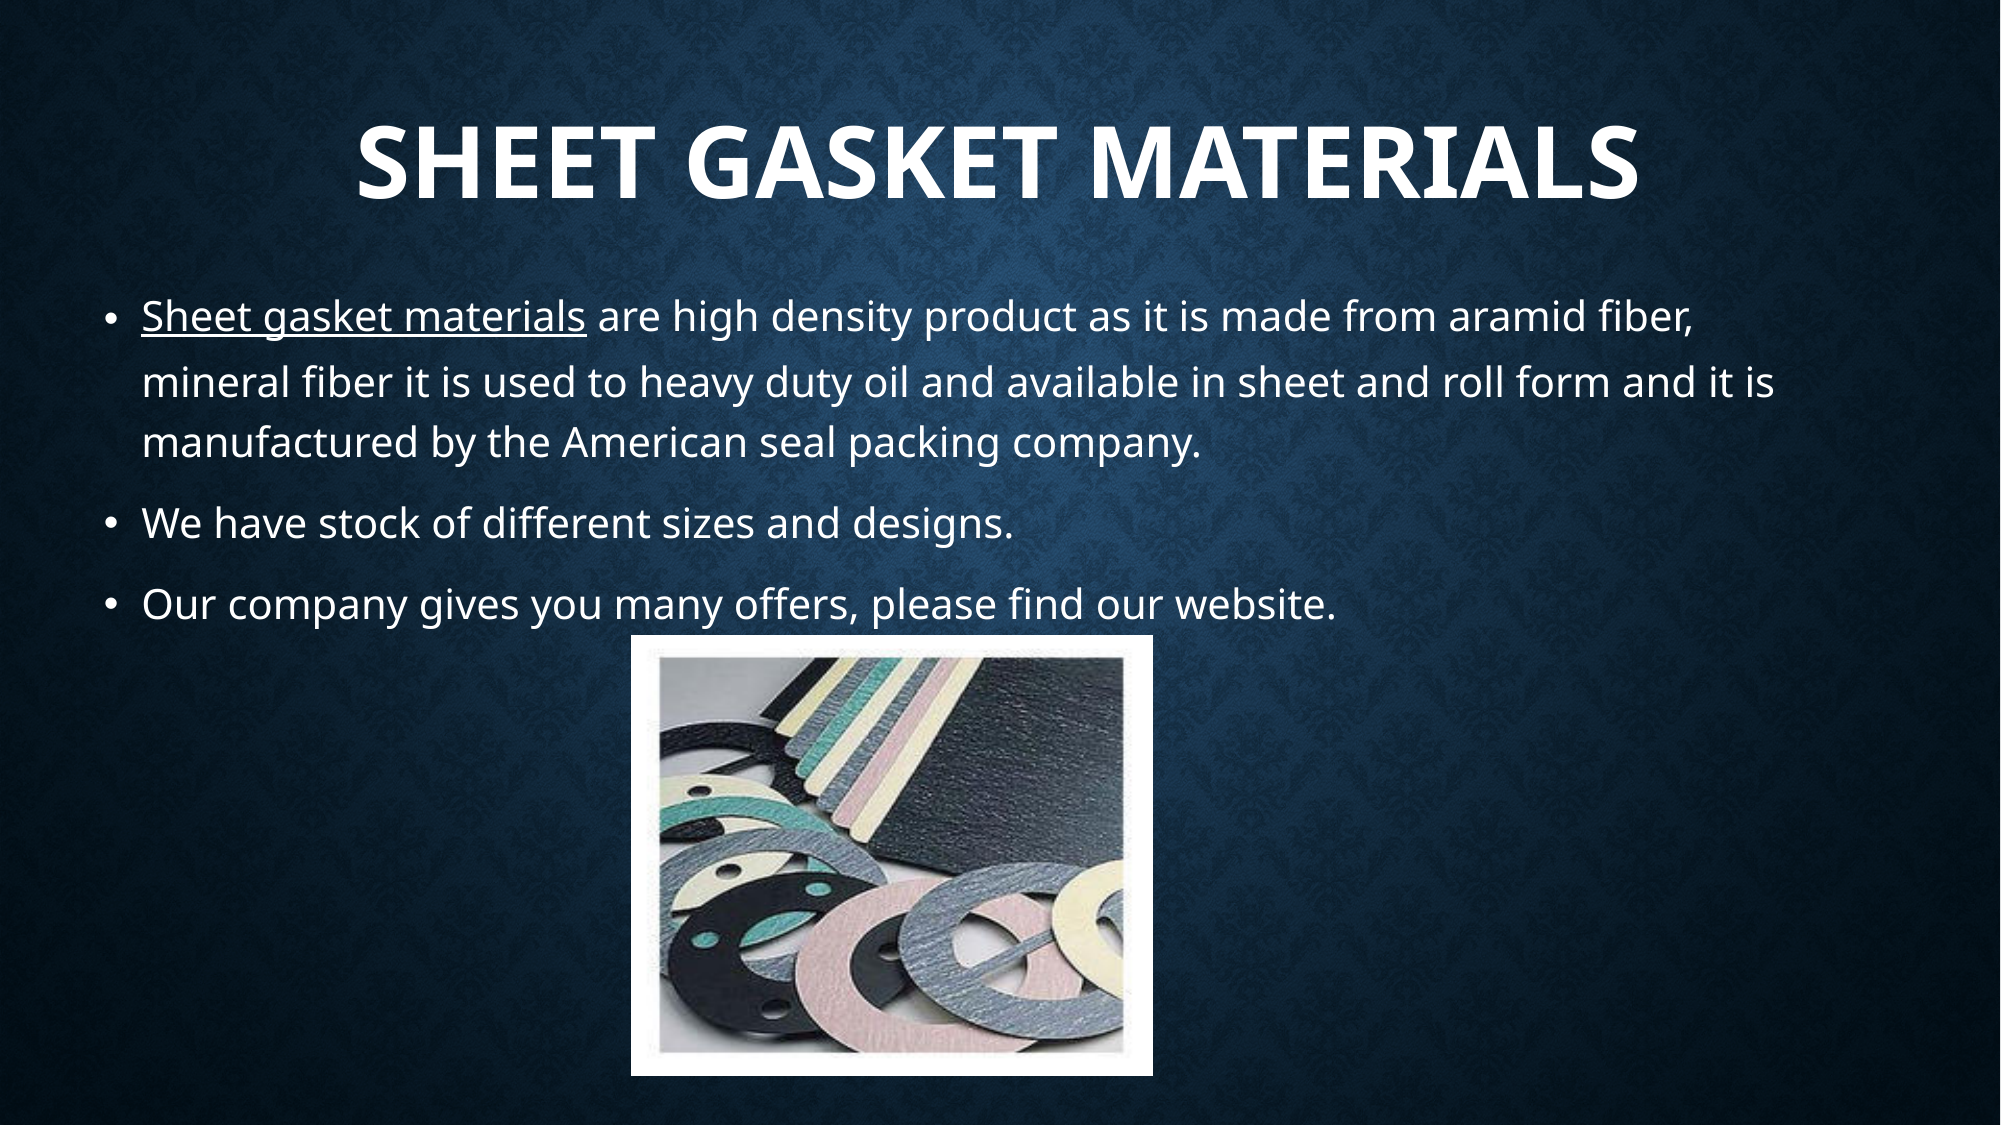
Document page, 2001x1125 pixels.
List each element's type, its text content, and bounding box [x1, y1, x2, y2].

picture [631, 635, 1154, 1076]
list Sheet gasket materials are high density product as it is made from aramid fiber, mineral fiber it is used to heavy duty oil and available in sheet and roll form and it is manufactured by the American seal packing company. We have stock of different sizes and designs. Our company gives you many offers, please find our website. [88, 270, 1849, 1091]
title Sheet Gasket Materials [149, 99, 1849, 270]
